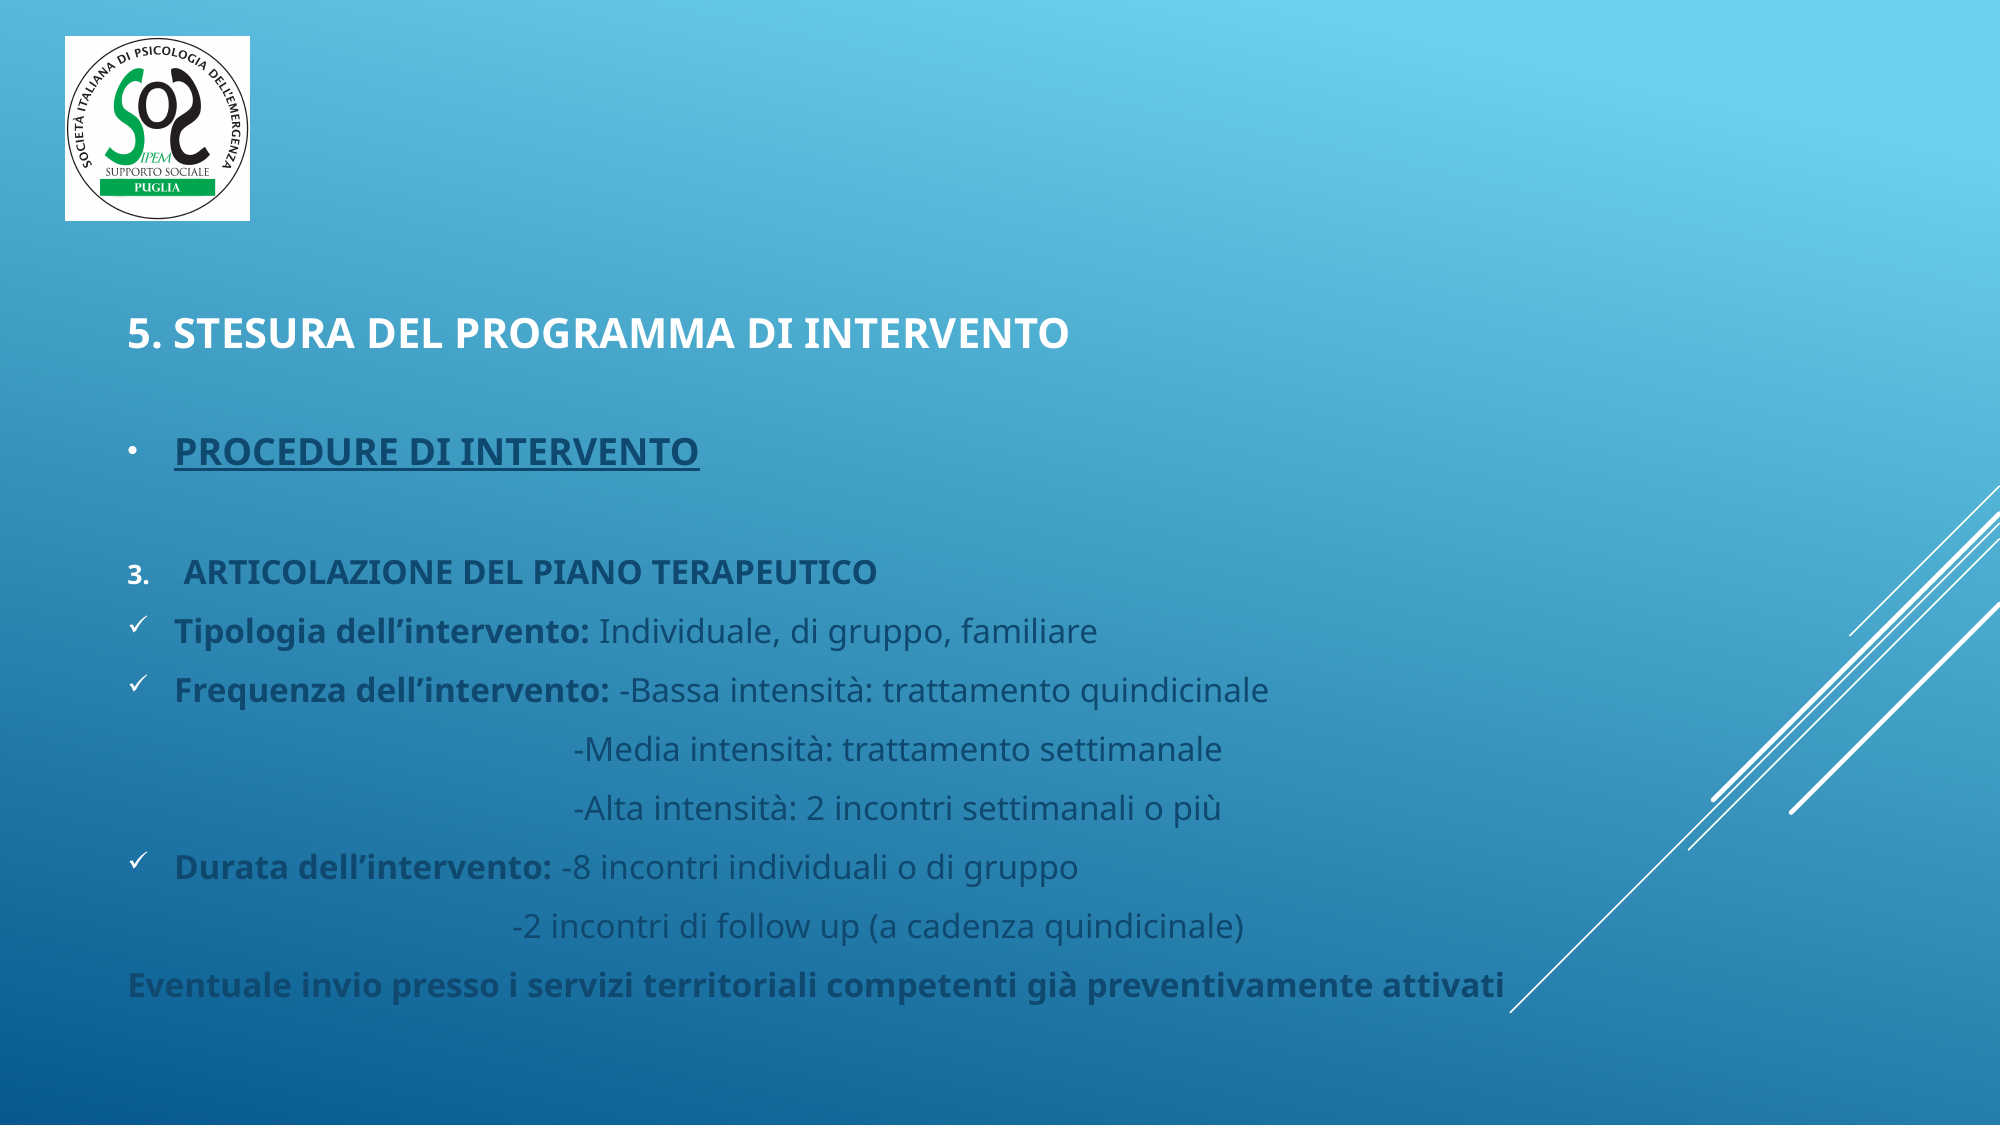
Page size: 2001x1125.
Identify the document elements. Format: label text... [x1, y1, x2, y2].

title 5. Stesura del programma di intervento [112, 260, 2000, 365]
list PROCEDURE DI INTERVENTO ARTICOLAZIONE DEL PIANO TERAPEUTICO Tipologia dell’intervento: Individuale, di gruppo, familiare Frequenza dell’intervento: -Bassa intensità: trattamento quindicinale -Media intensità: trattamento settimanale -Alta intensità: 2 incontri settimanali o più Durata dell’intervento: -8 incontri individuali o di gruppo -2 incontri di follow up (a cadenza quindicinale) Eventuale invio presso i servizi territoriali competenti già preventivamente attivati [112, 420, 1895, 1046]
picture [65, 35, 250, 221]
